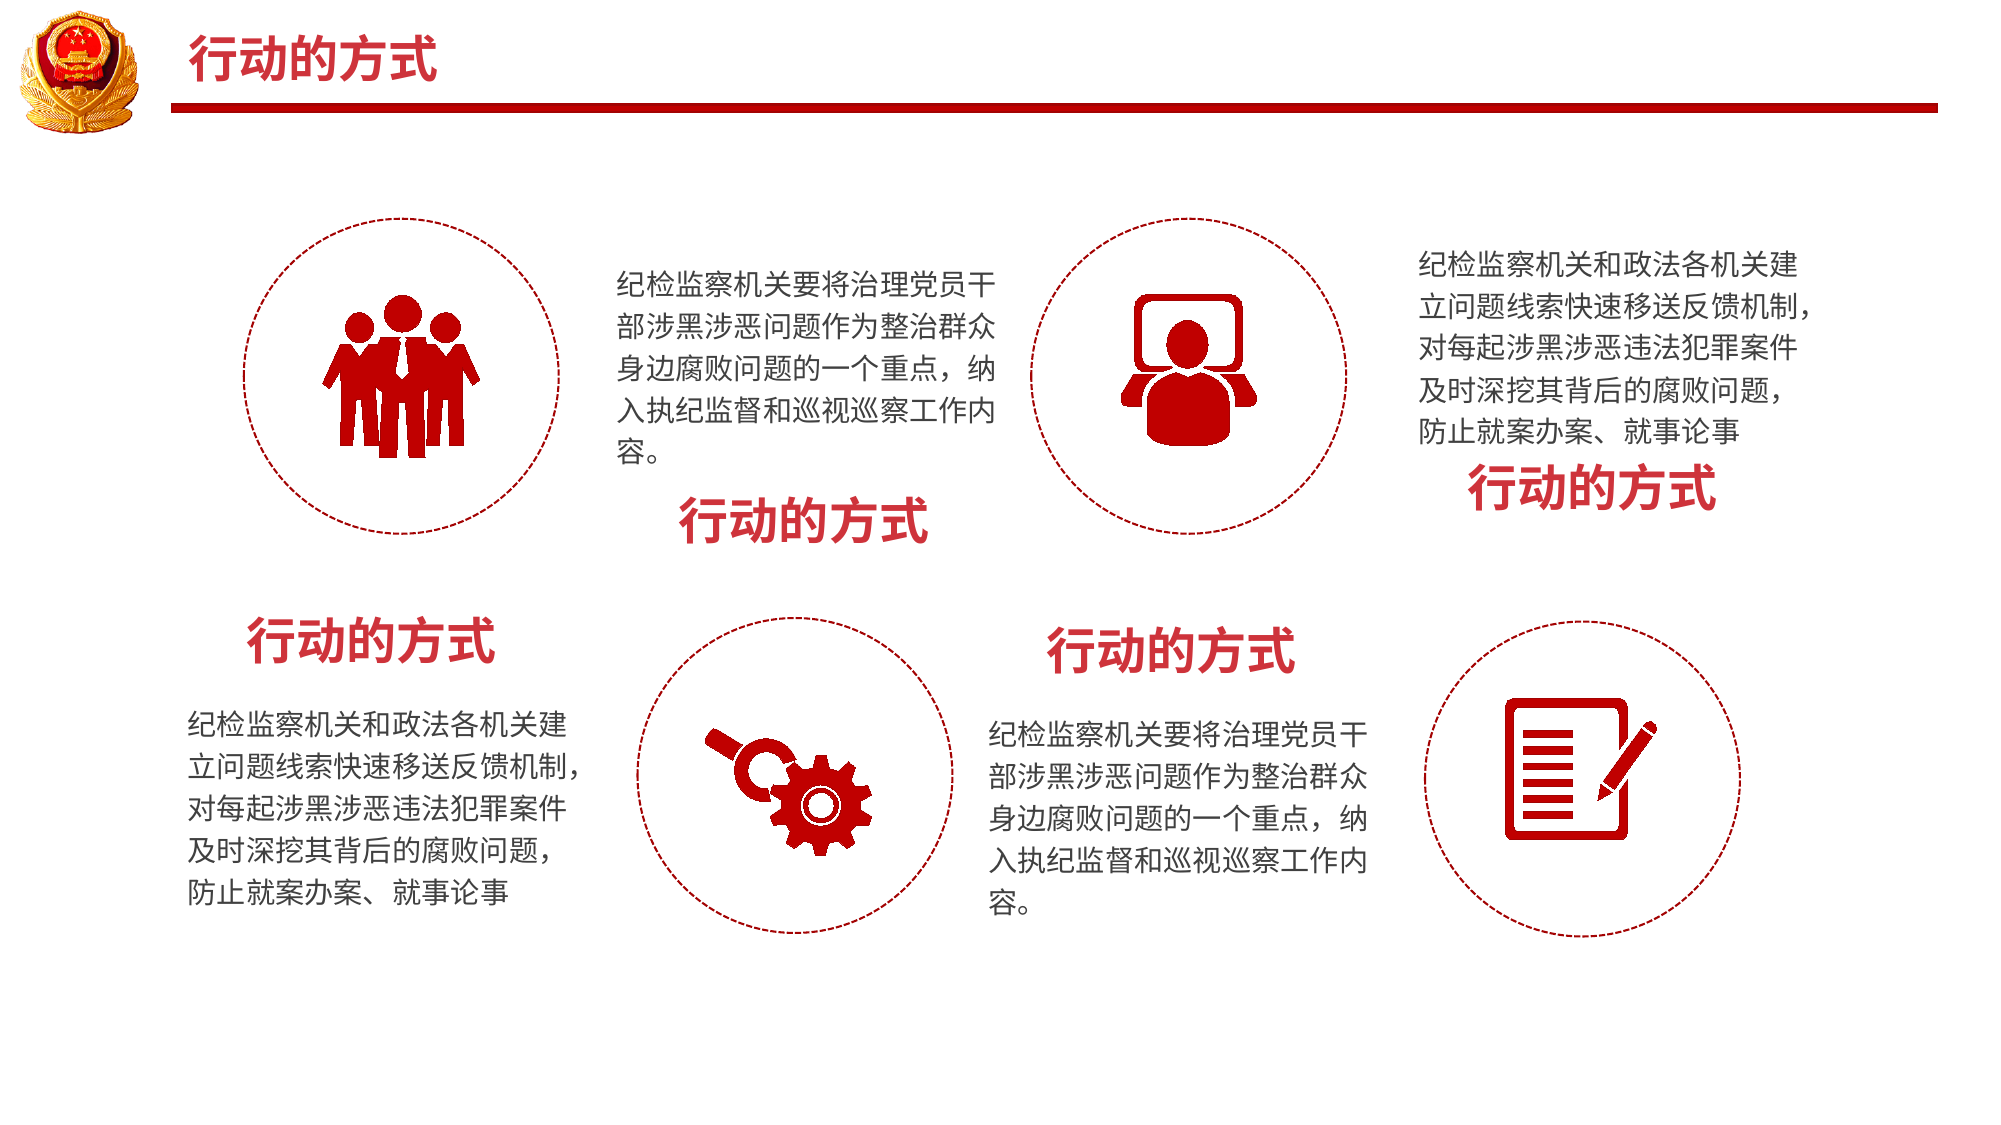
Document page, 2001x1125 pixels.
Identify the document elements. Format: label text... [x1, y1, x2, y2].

text_box 行动的方式 [950, 619, 1393, 684]
text_box 行动的方式 [582, 489, 1025, 554]
text_box 行动的方式 [150, 609, 593, 674]
text_box 行动的方式 [1371, 455, 1814, 521]
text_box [1117, 294, 1260, 446]
text_box [242, 217, 560, 535]
text_box 行动的方式 [173, 19, 453, 95]
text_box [1505, 698, 1660, 840]
text_box 纪检监察机关和政法各机关建立问题线索快速移送反馈机制，对每起涉黑涉恶违法犯罪案件及时深挖其背后的腐败问题，防止就案办案、就事论事 [1391, 238, 1831, 363]
text_box [171, 103, 1938, 113]
text_box [636, 616, 954, 934]
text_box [704, 728, 872, 856]
text_box 纪检监察机关要将治理党员干部涉黑涉恶问题作为整治群众身边腐败问题的一个重点，纳入执纪监督和巡视巡察工作内容。 [961, 709, 1401, 833]
picture [19, 10, 139, 134]
text_box [1030, 217, 1348, 535]
text_box 纪检监察机关要将治理党员干部涉黑涉恶问题作为整治群众身边腐败问题的一个重点，纳入执纪监督和巡视巡察工作内容。 [590, 258, 1030, 383]
text_box 纪检监察机关和政法各机关建立问题线索快速移送反馈机制，对每起涉黑涉恶违法犯罪案件及时深挖其背后的腐败问题，防止就案办案、就事论事 [160, 699, 600, 824]
text_box [1423, 620, 1741, 938]
